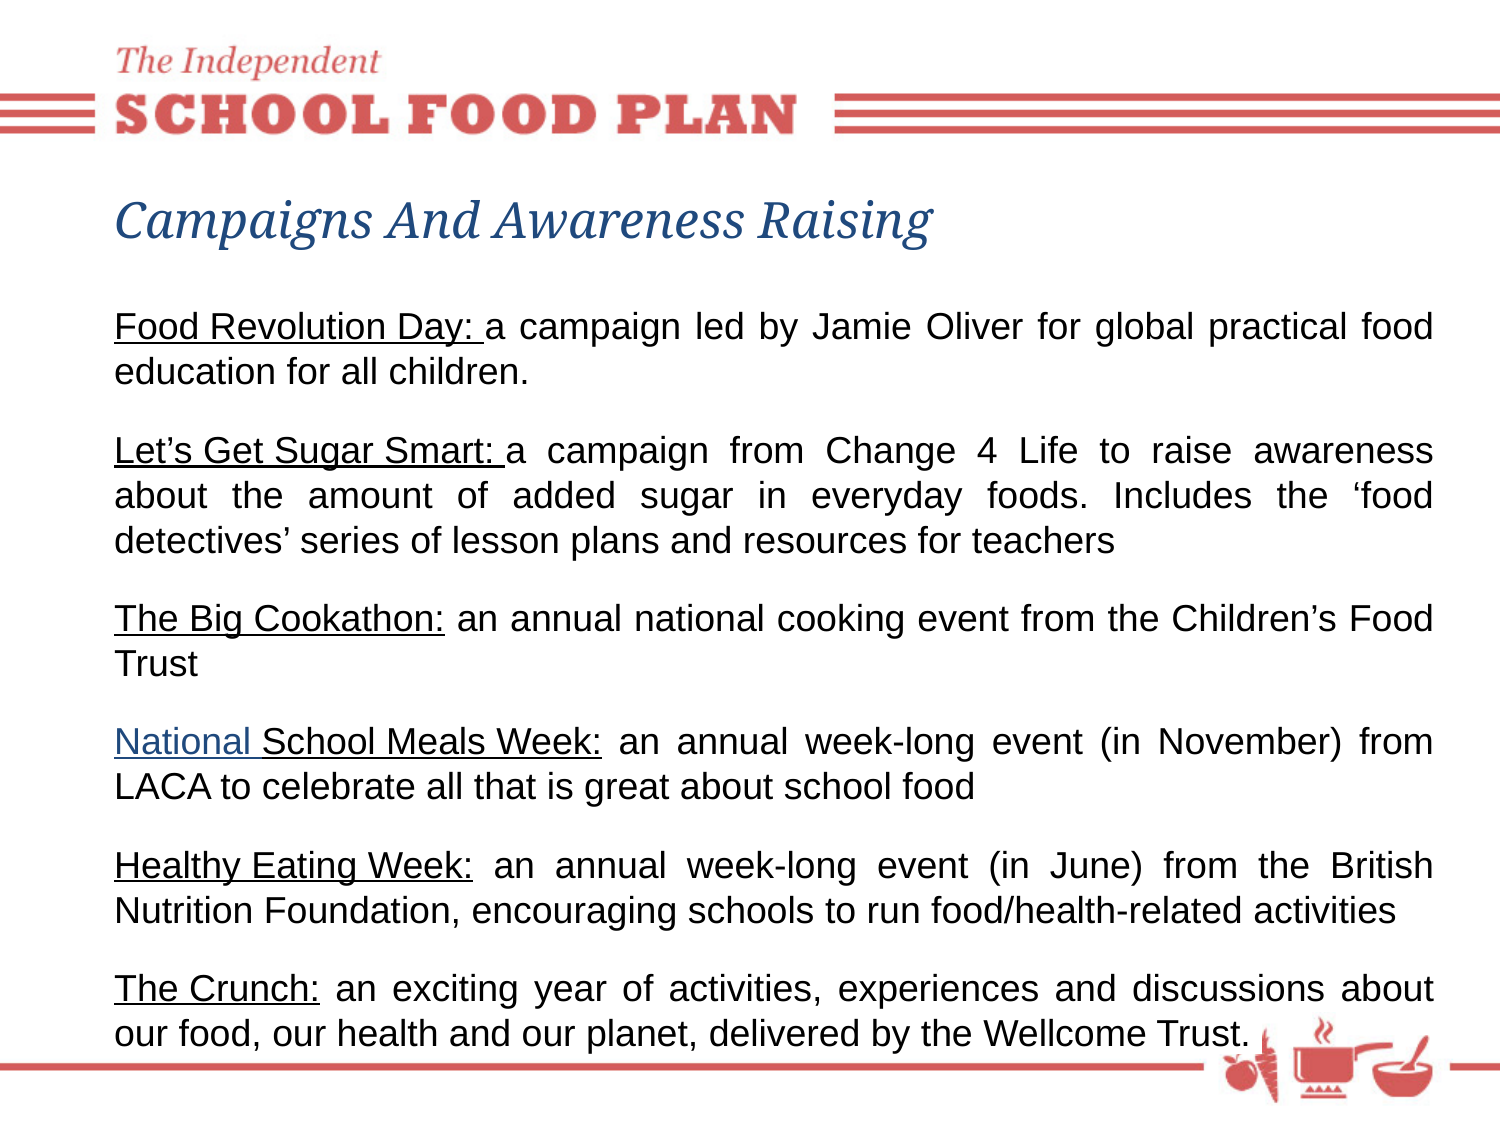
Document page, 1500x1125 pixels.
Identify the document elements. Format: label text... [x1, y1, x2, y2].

text_box Food Revolution Day: a campaign led by Jamie Oliver for global practical food education for all children. Let’s Get Sugar Smart: a campaign from Change 4 Life to raise awareness about the amount of added sugar in everyday foods. Includes the ‘food detectives’ series of lesson plans and resources for teachers The Big Cookathon: an annual national cooking event from the Children’s Food Trust National School Meals Week: an annual week-long event (in November) from LACA to celebrate all that is great about school food Healthy Eating Week: an annual week-long event (in June) from the British Nutrition Foundation, encouraging schools to run food/health-related activities The Crunch: an exciting year of activities, experiences and discussions about our food, our health and our planet, delivered by the Wellcome Trust. [99, 295, 1450, 1125]
picture [0, 0, 1500, 150]
title Campaigns And Awareness Raising [99, 181, 1450, 295]
picture [1450, 1012, 1500, 1125]
picture [0, 1012, 99, 1125]
